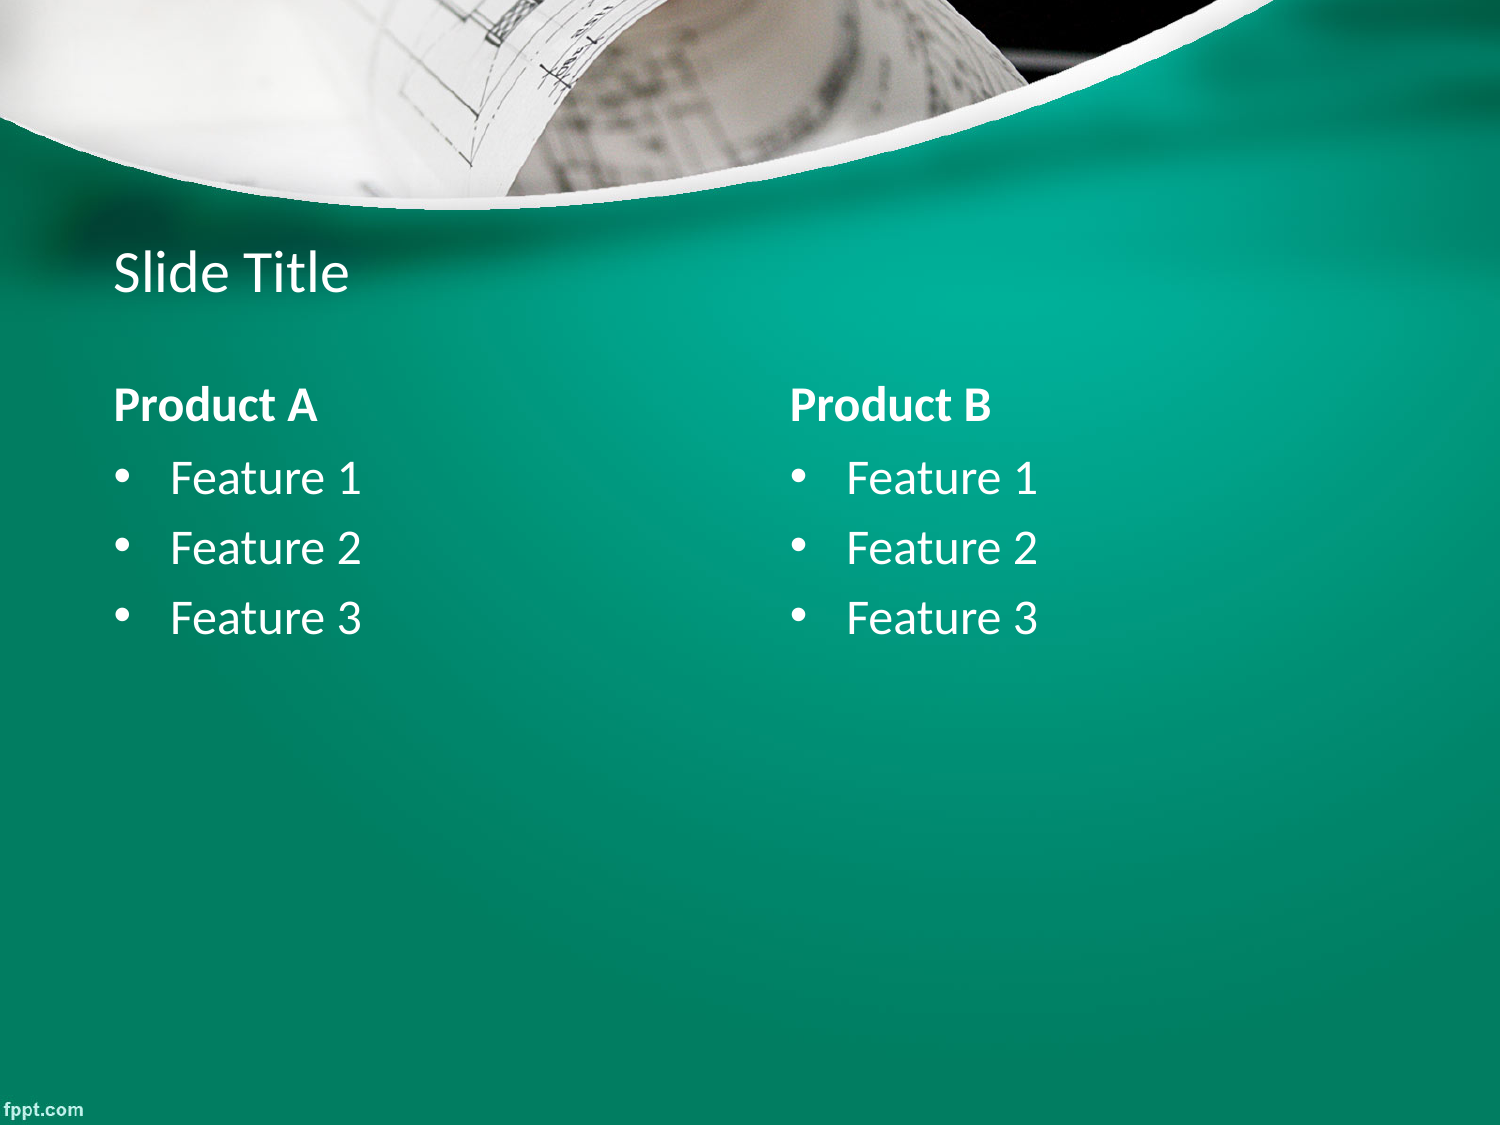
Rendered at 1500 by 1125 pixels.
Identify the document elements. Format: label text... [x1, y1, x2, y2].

title Slide Title [98, 224, 1449, 312]
list Product B [775, 333, 1352, 437]
list Feature 1 Feature 2 Feature 3 [98, 437, 675, 936]
list Feature 1 Feature 2 Feature 3 [775, 437, 1352, 936]
picture [0, 0, 1500, 1125]
list Product A [98, 333, 675, 437]
